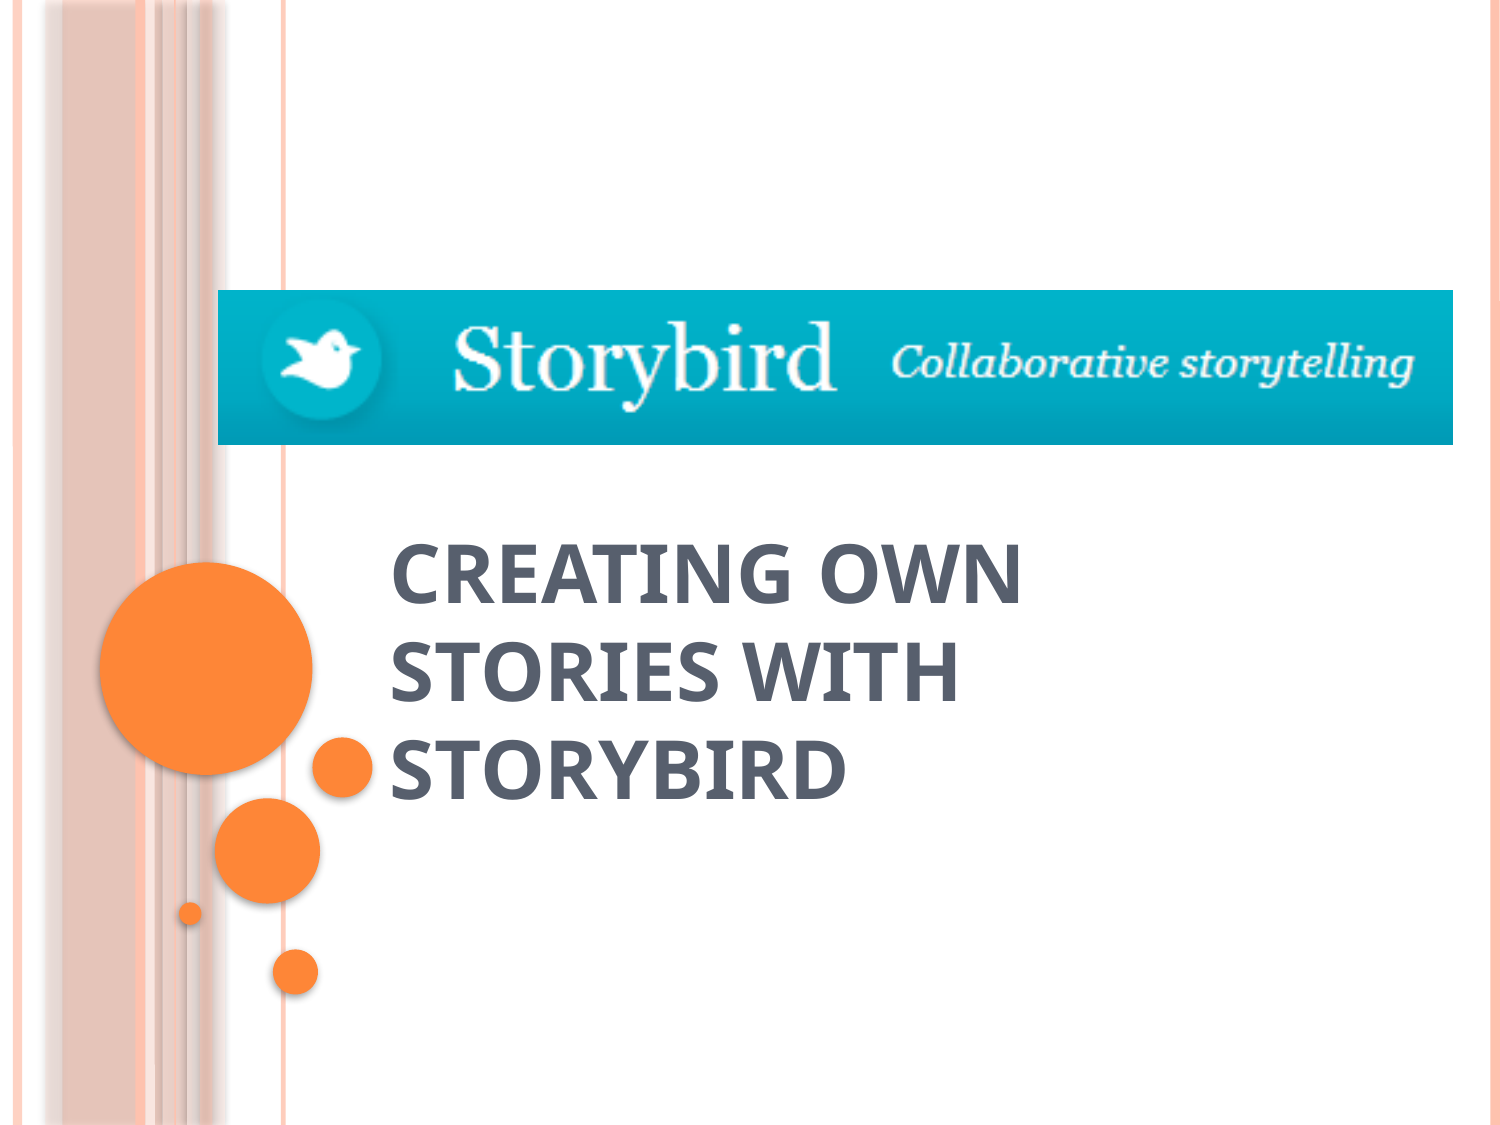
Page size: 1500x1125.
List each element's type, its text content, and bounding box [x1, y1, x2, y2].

picture [217, 290, 1453, 445]
title Creating own stories with Storybird [375, 512, 1388, 824]
